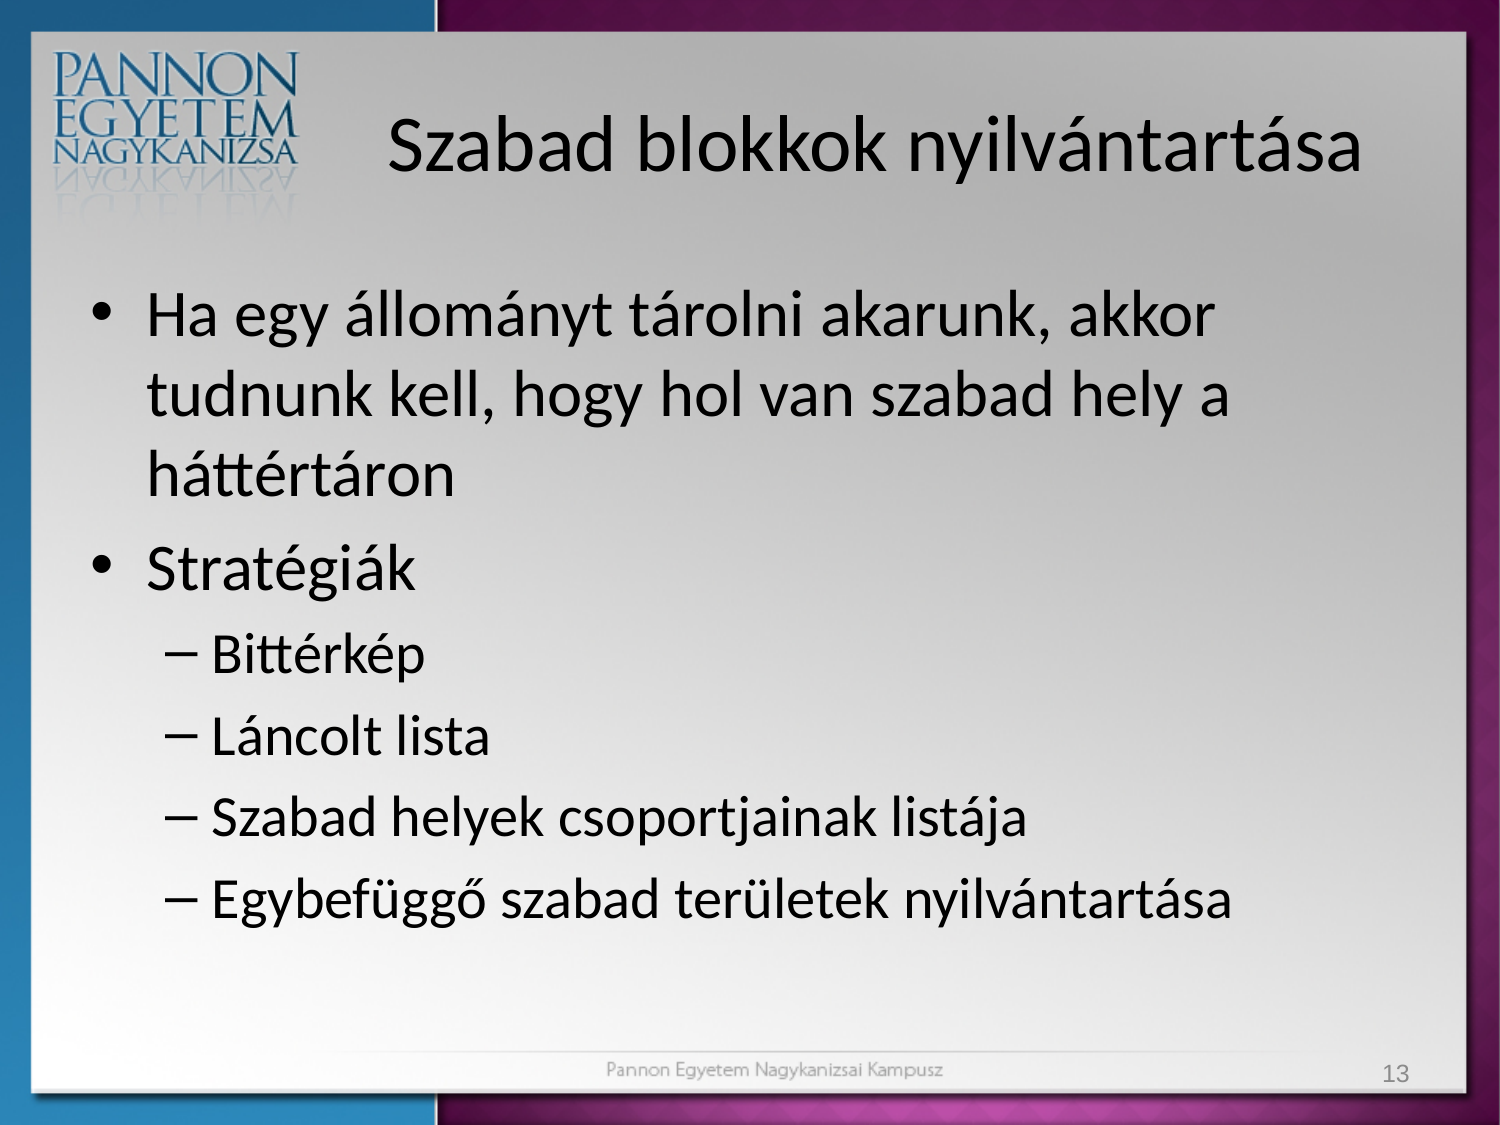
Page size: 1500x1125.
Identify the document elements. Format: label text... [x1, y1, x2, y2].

list Ha egy állományt tárolni akarunk, akkor tudnunk kell, hogy hol van szabad hely a háttértáron Stratégiák Bittérkép Láncolt lista Szabad helyek csoportjainak listája Egybefüggő szabad területek nyilvántartása [75, 262, 1425, 1038]
picture [0, 0, 1500, 1125]
slide_number 13 [1074, 1042, 1425, 1103]
title Szabad blokkok nyilvántartása [328, 45, 1425, 233]
